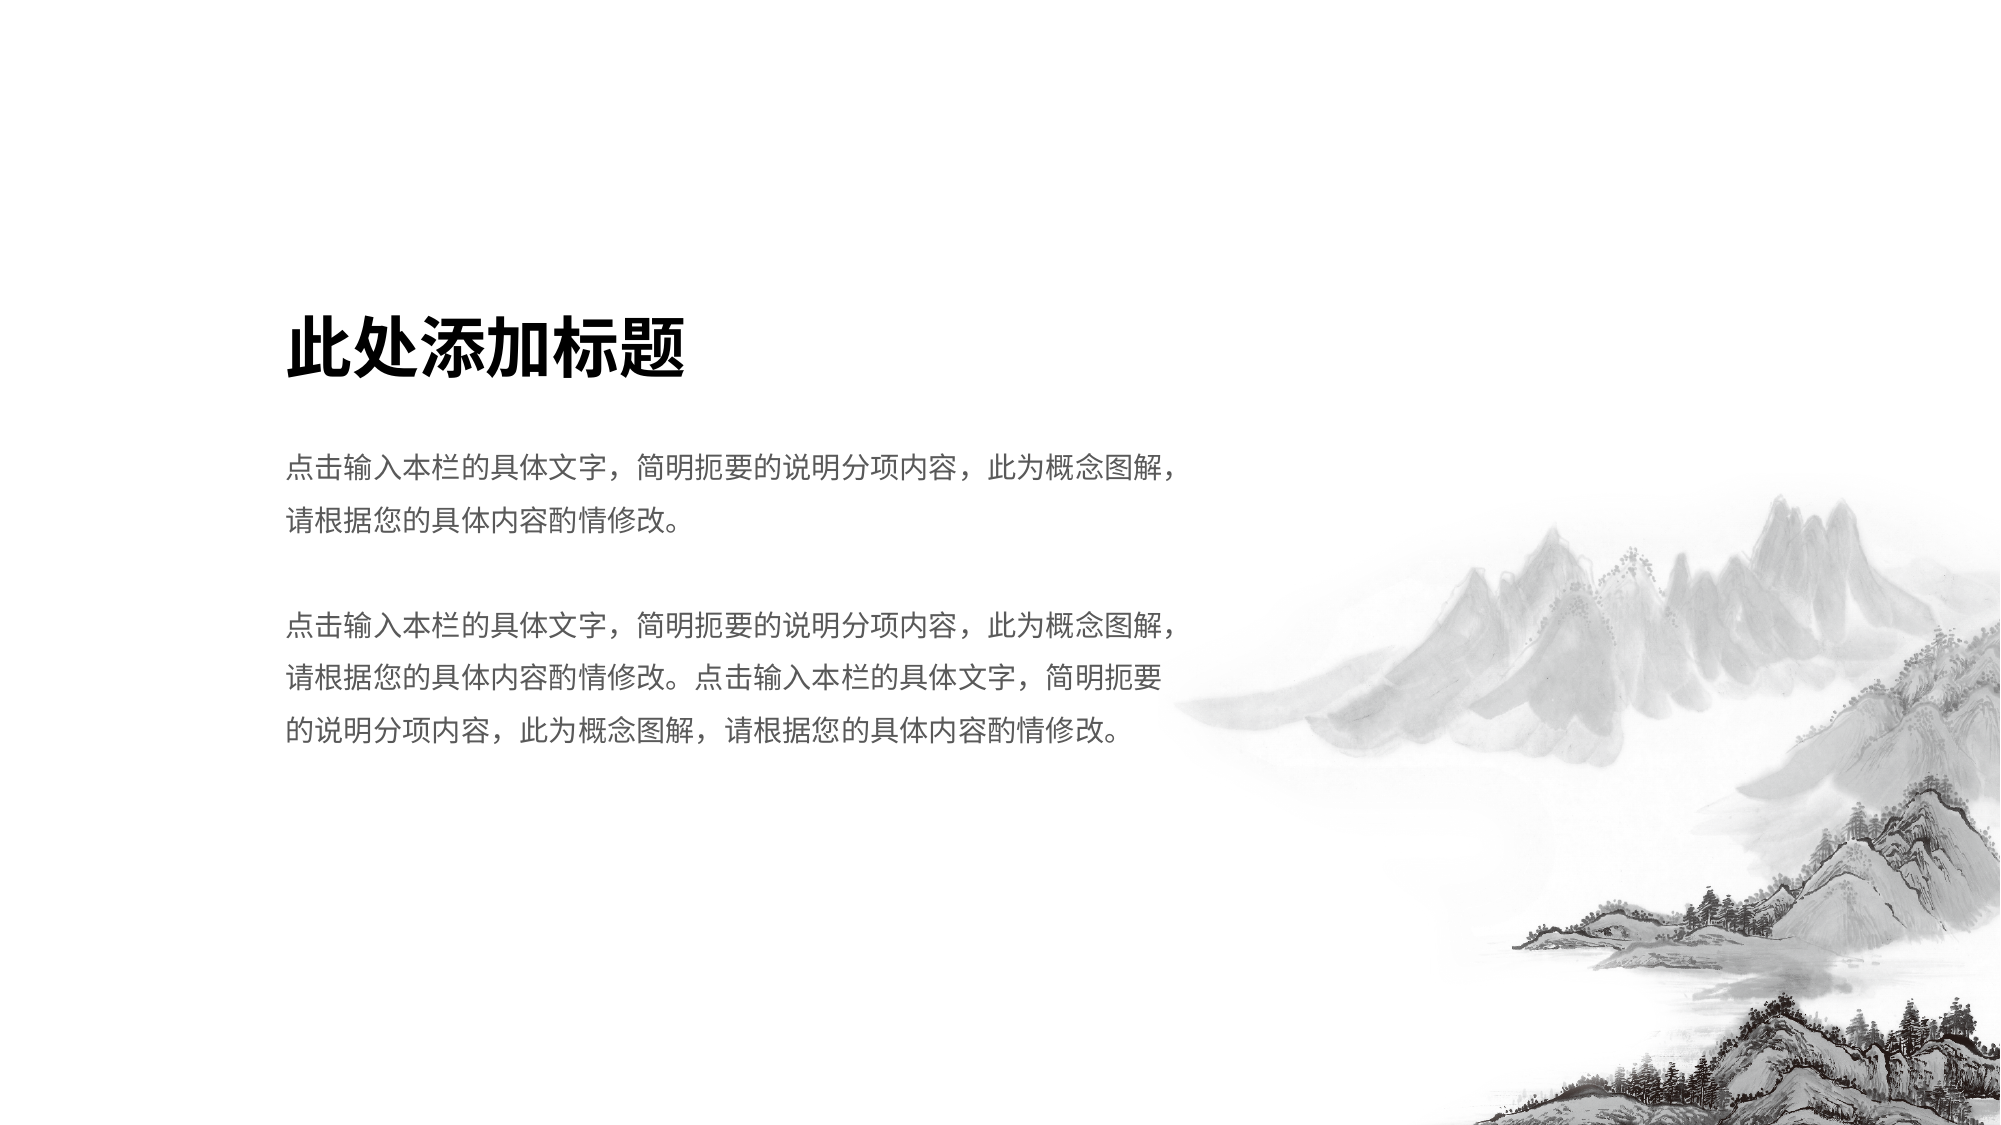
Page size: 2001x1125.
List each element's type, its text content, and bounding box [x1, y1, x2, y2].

text_box 此处添加标题 [270, 297, 797, 393]
text_box 点击输入本栏的具体文字，简明扼要的说明分项内容，此为概念图解，请根据您的具体内容酌情修改。 点击输入本栏的具体文字，简明扼要的说明分项内容，此为概念图解，请根据您的具体内容酌情修改。点击输入本栏的具体文字，简明扼要的说明分项内容，此为概念图解，请根据您的具体内容酌情修改。 [270, 424, 1202, 785]
picture [1157, 473, 2000, 1125]
